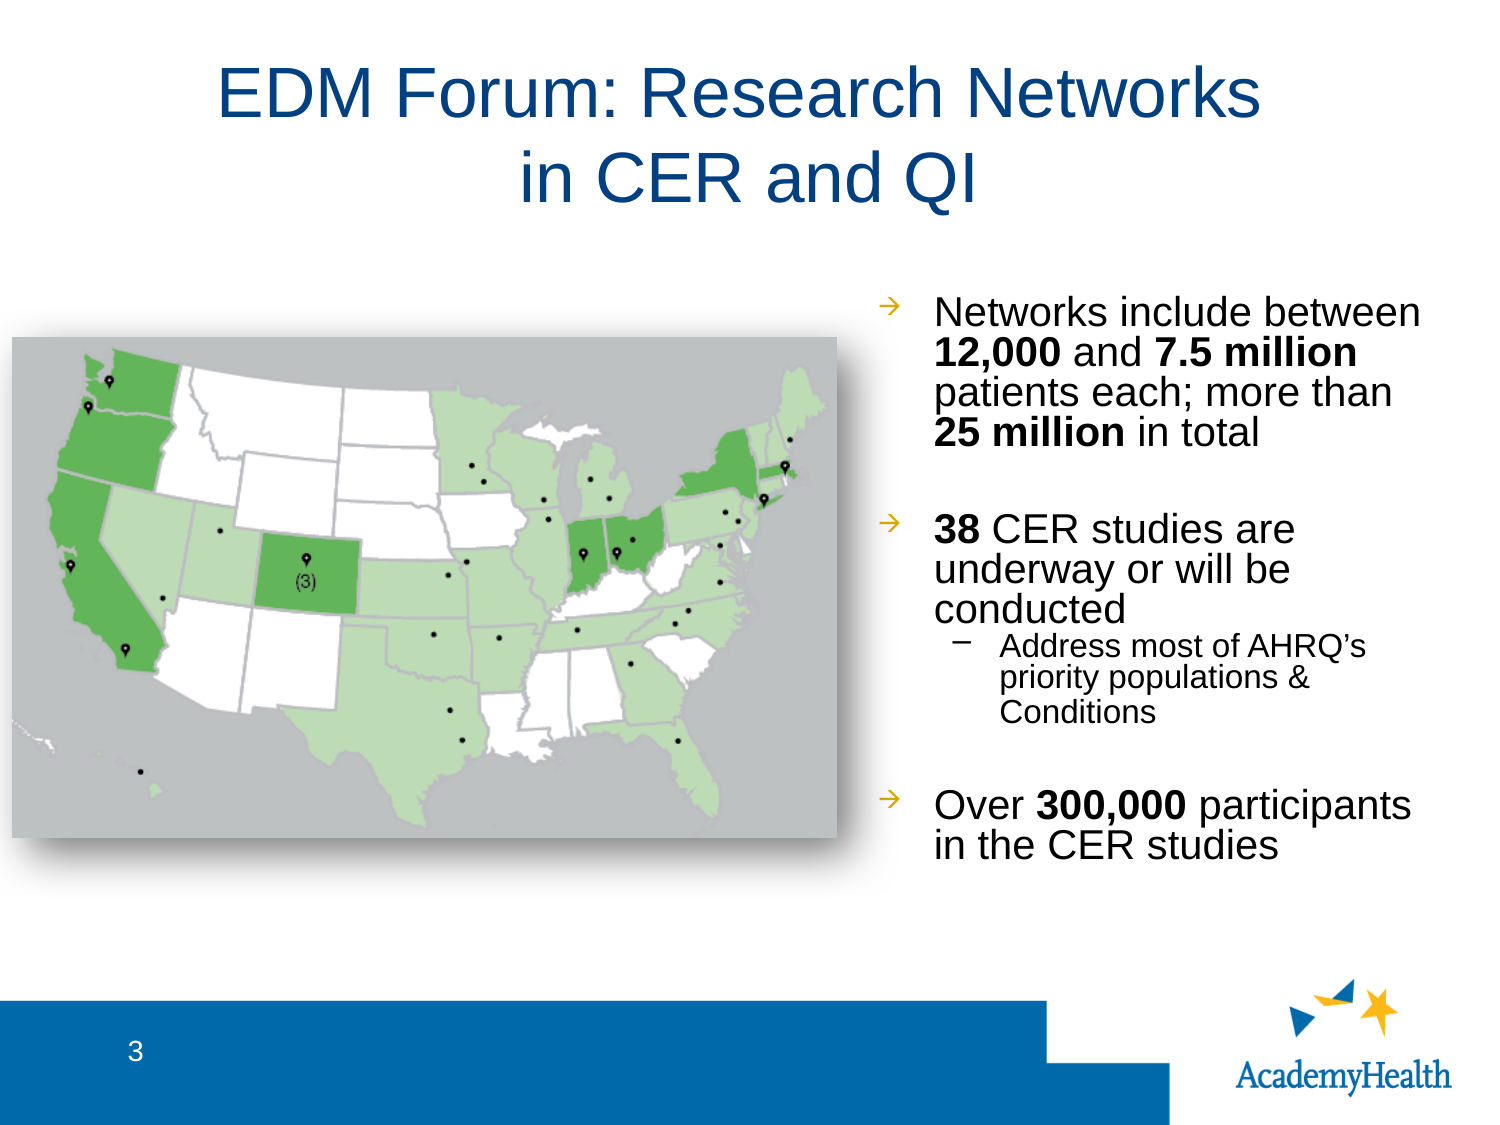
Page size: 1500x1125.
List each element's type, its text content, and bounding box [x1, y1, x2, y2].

list Networks include between 12,000 and 7.5 million patients each; more than 25 million in total 38 CER studies are underway or will be conducted Address most of AHRQ’s priority populations & Conditions Over 300,000 participants in the CER studies [862, 287, 1451, 987]
title EDM Forum: Research Networks in CER and QI [112, 37, 1388, 226]
picture [0, 0, 1500, 1125]
text_box 3 [112, 1025, 463, 1104]
